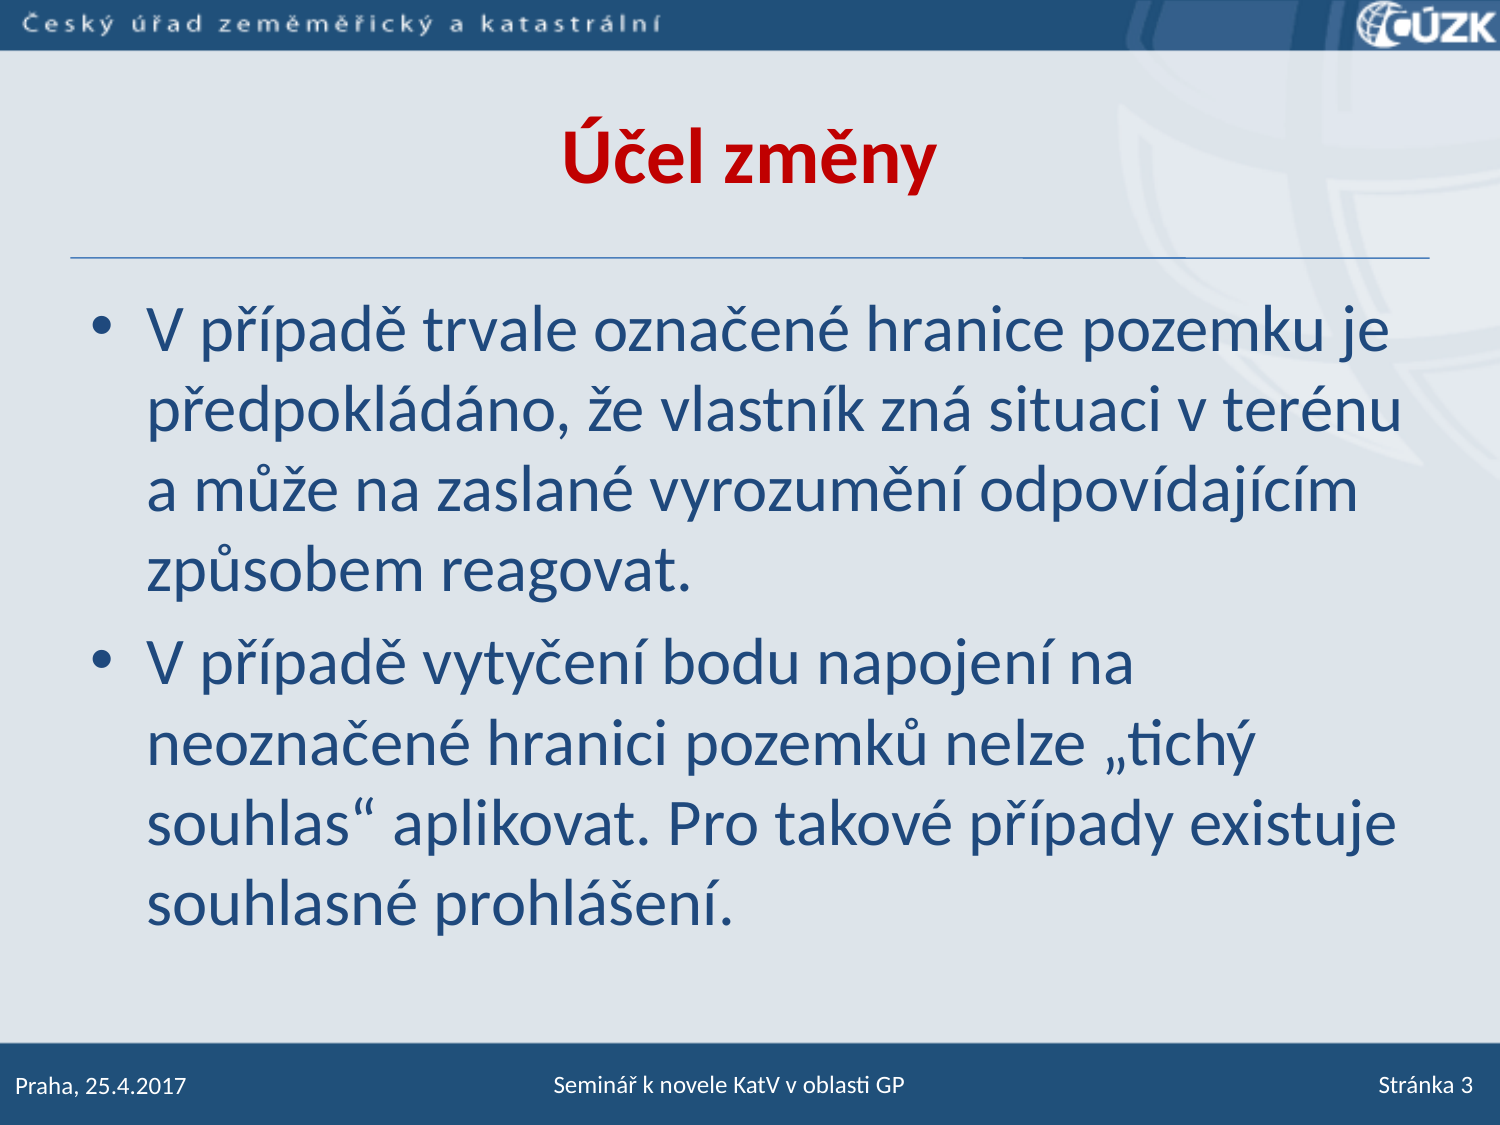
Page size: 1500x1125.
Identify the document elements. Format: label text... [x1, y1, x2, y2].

footer Seminář k novele KatV v oblasti GP [492, 1053, 968, 1114]
title Účel změny [75, 58, 1425, 247]
picture [0, 0, 1500, 1125]
slide_number Stránka 3 [1138, 1053, 1489, 1114]
list V případě trvale označené hranice pozemku je předpokládáno, že vlastník zná situaci v terénu a může na zaslané vyrozumění odpovídajícím způsobem reagovat. V případě vytyčení bodu napojení na neoznačené hranici pozemků nelze „tichý souhlas“ aplikovat. Pro takové případy existuje souhlasné prohlášení. [75, 277, 1425, 1020]
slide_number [0, 1054, 350, 1115]
